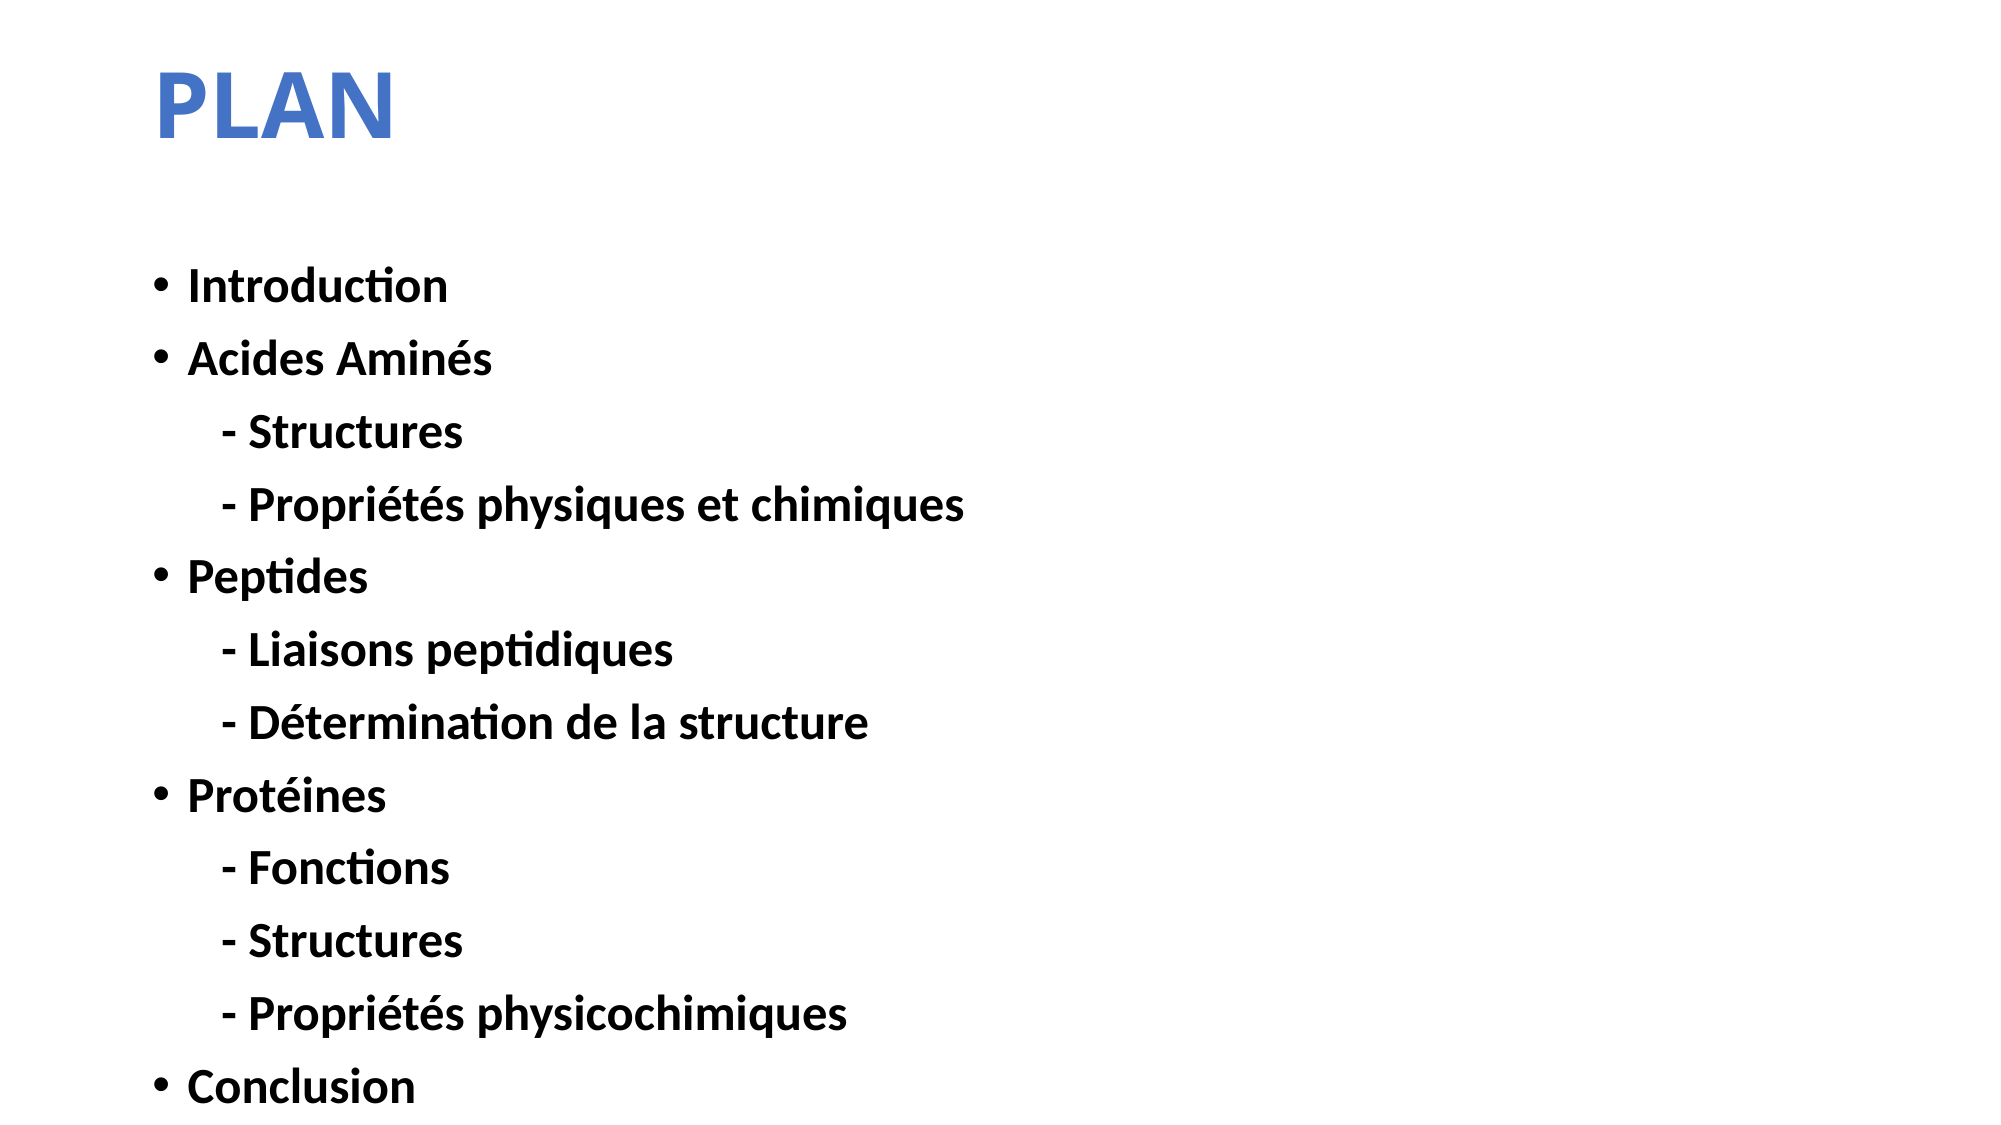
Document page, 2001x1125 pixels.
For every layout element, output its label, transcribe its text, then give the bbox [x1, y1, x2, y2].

title PLAN [137, 0, 1863, 218]
list Introduction Acides Aminés - Structures - Propriétés physiques et chimiques Peptides - Liaisons peptidiques - Détermination de la structure Protéines - Fonctions - Structures - Propriétés physicochimiques Conclusion [137, 251, 1863, 1125]
